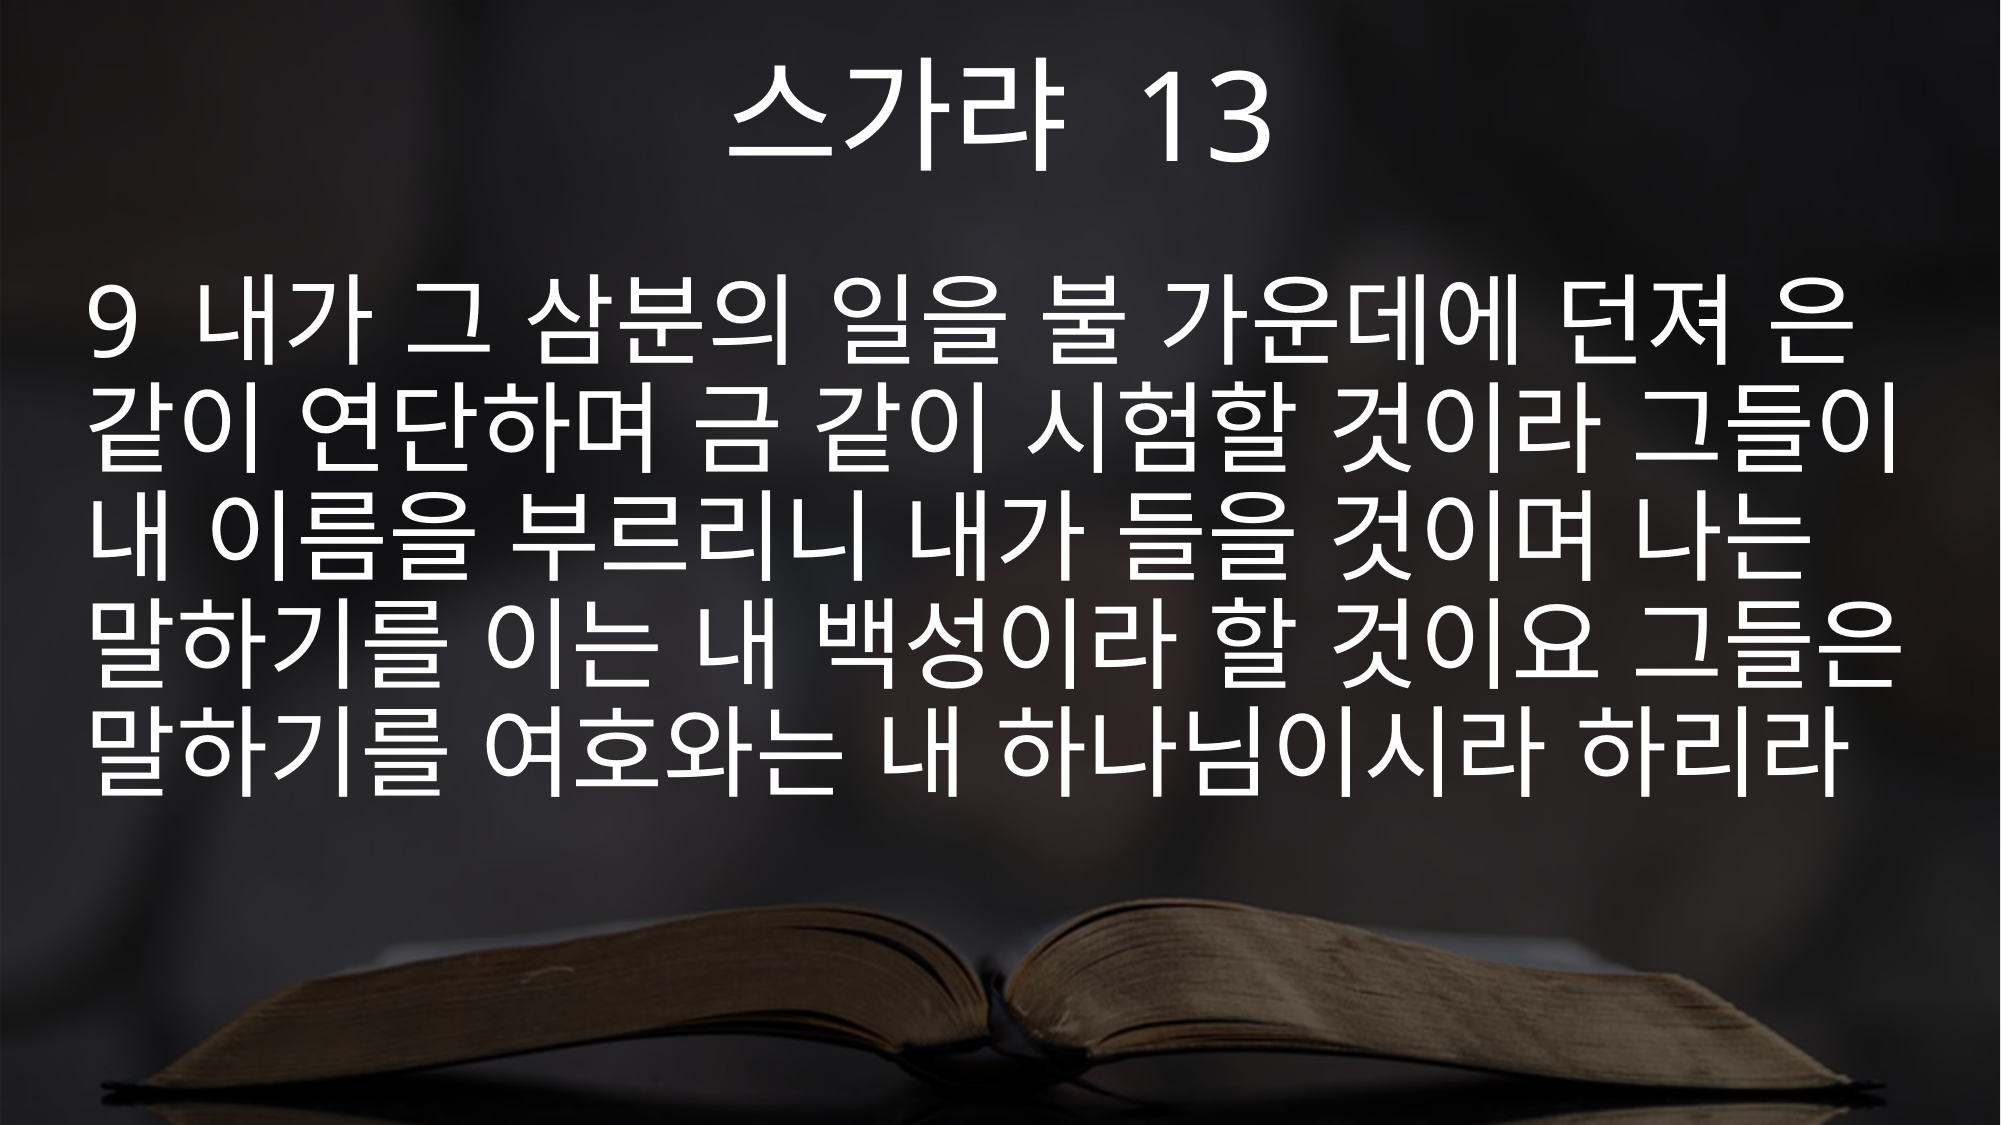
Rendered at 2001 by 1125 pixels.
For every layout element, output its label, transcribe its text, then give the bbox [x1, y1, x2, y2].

list 9 내가 그 삼분의 일을 불 가운데에 던져 은 같이 연단하며 금 같이 시험할 것이라 그들이 내 이름을 부르리니 내가 들을 것이며 나는 말하기를 이는 내 백성이라 할 것이요 그들은 말하기를 여호와는 내 하나님이시라 하리라 [69, 263, 1953, 423]
footer 스가랴 13 [0, 32, 2000, 192]
picture [0, 0, 2001, 1125]
